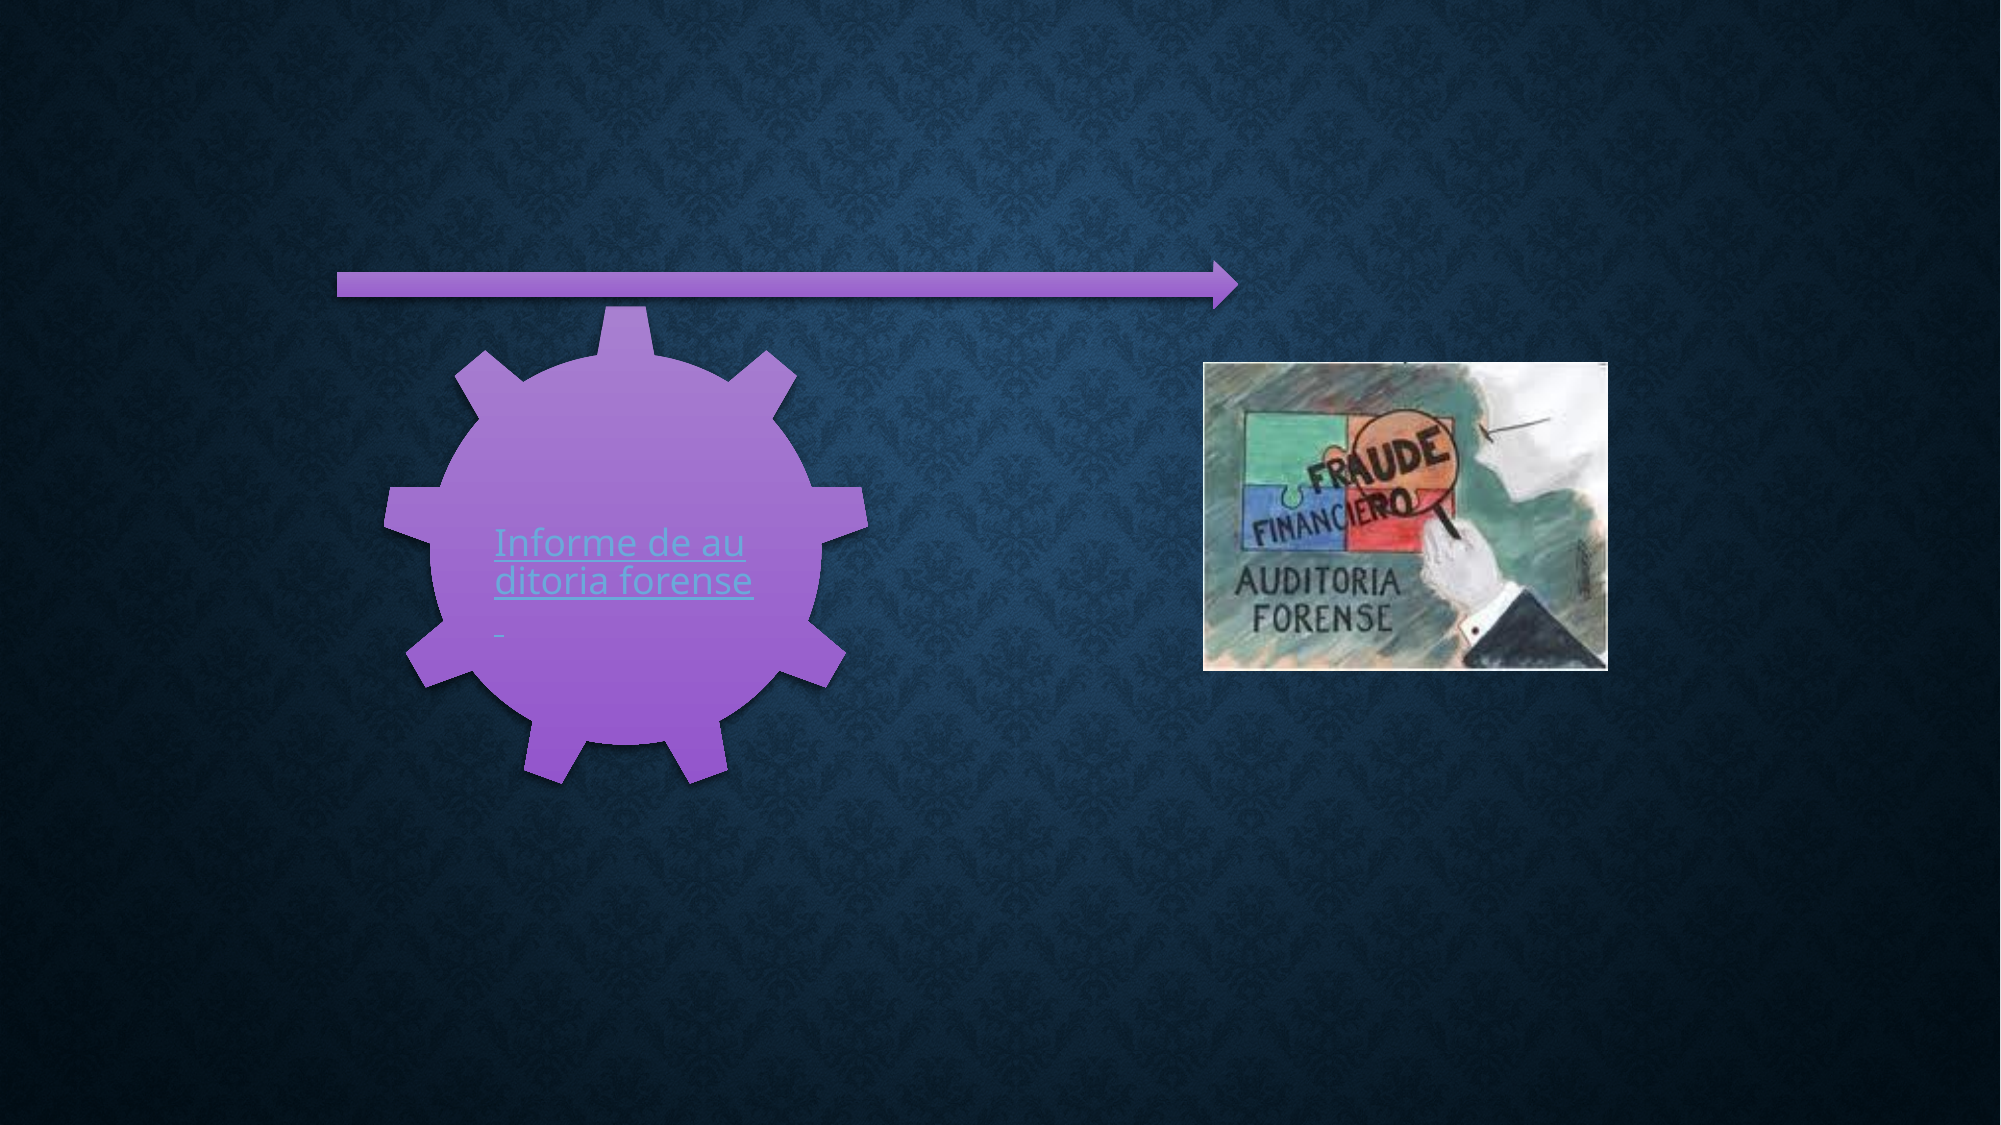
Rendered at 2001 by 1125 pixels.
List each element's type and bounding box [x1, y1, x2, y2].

picture [1202, 362, 1608, 672]
text_box [324, 81, 1239, 972]
